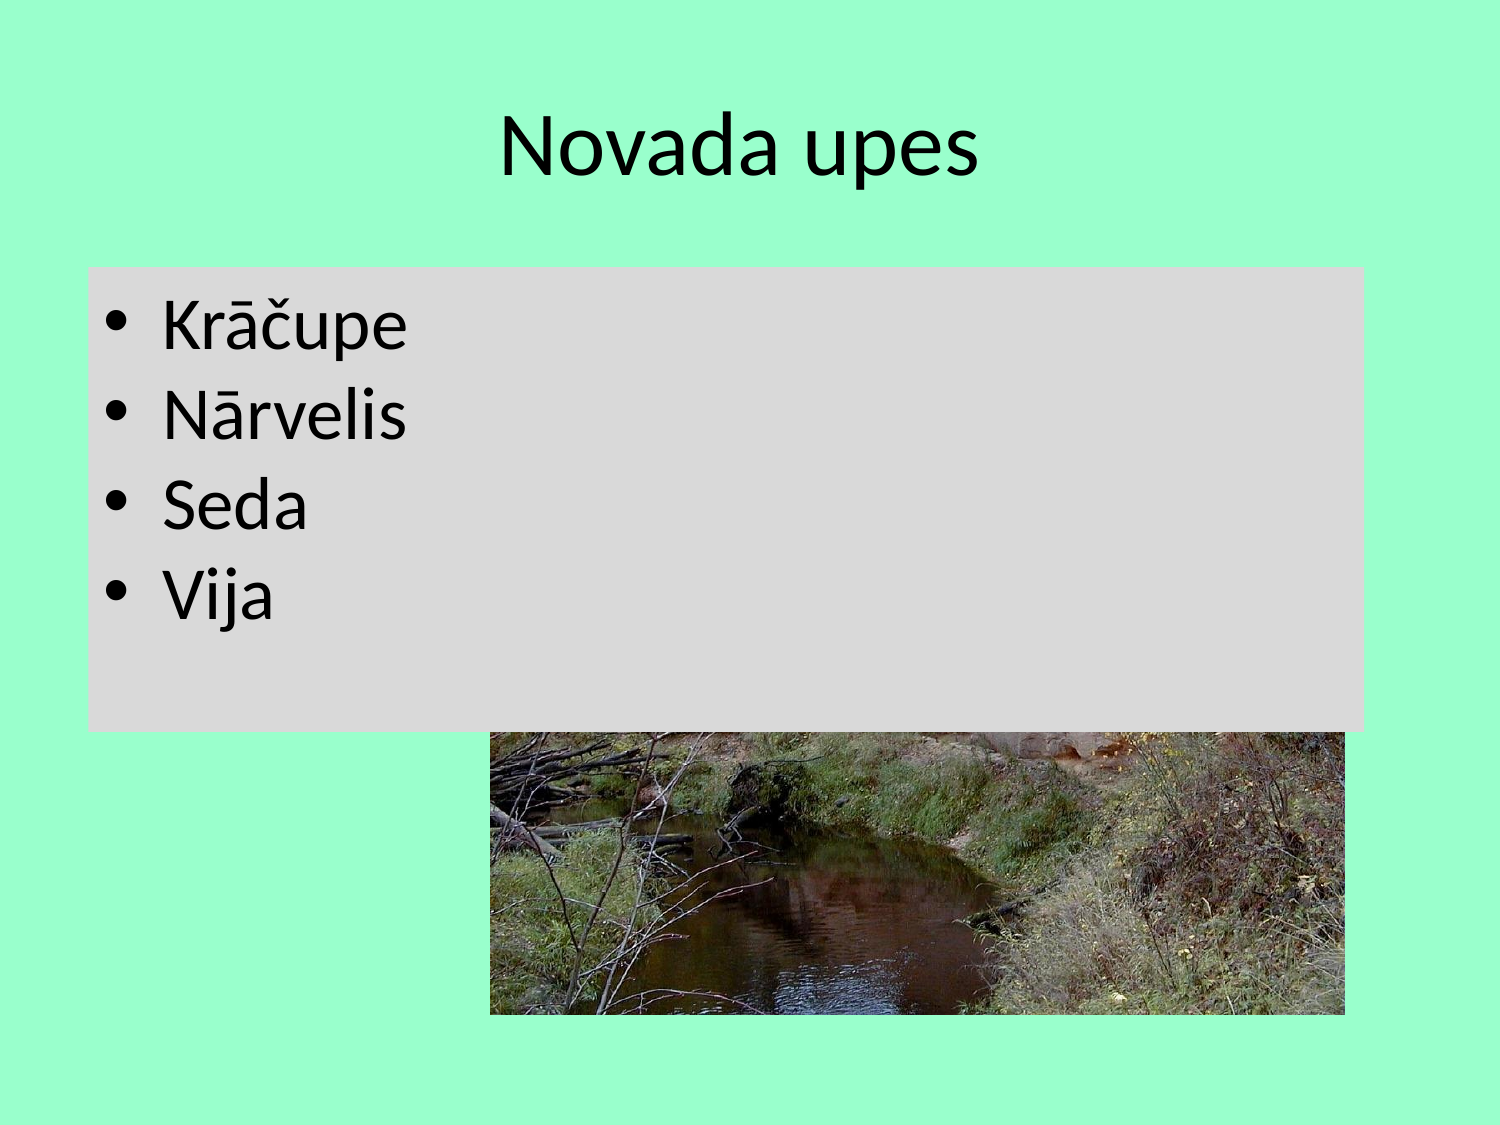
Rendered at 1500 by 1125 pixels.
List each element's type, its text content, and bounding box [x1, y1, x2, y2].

picture [489, 373, 1346, 1015]
text_box Krāčupe Nārvelis Seda Vija [88, 267, 1365, 732]
title Novada upes [75, 45, 1425, 233]
